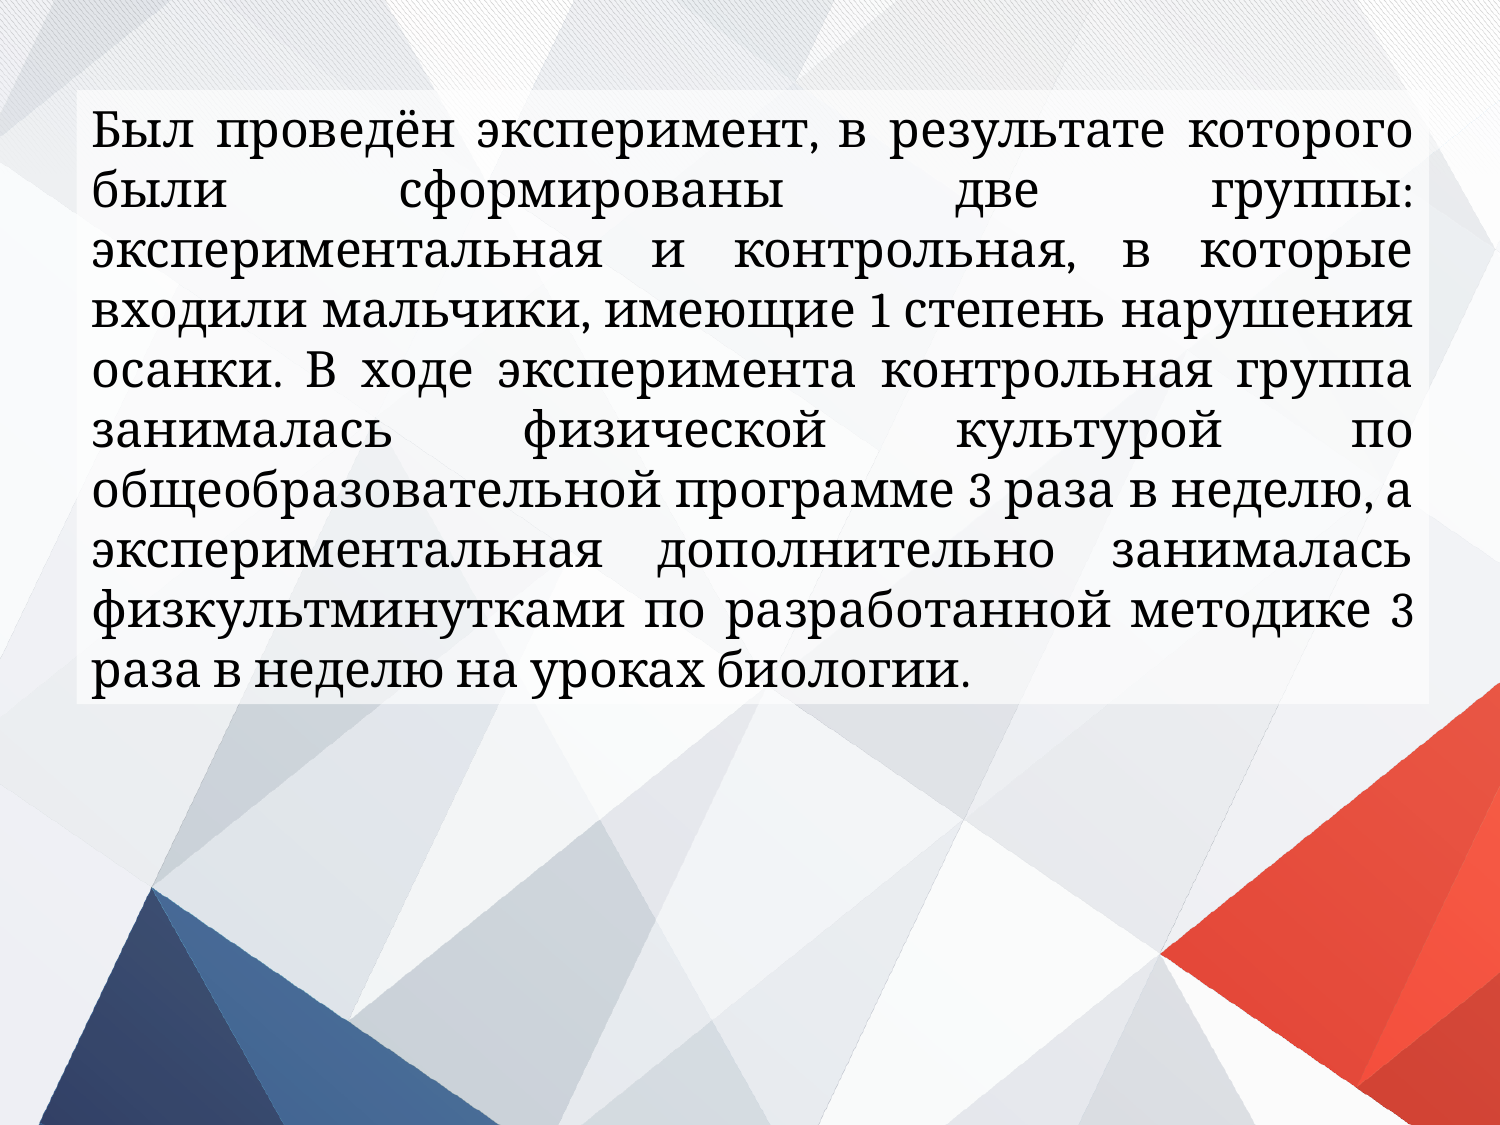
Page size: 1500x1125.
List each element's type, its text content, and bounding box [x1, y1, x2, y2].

picture [0, 0, 1500, 1125]
list Был проведён эксперимент, в результате которого были сформированы две группы: экспериментальная и контрольная, в которые входили мальчики, имеющие 1 степень нарушения осанки. В ходе эксперимента контрольная группа занималась физической культурой по общеобразовательной программе 3 раза в неделю, а экспериментальная дополнительно занималась физкультминутками по разработанной методике 3 раза в неделю на уроках биологии. [75, 88, 1431, 706]
